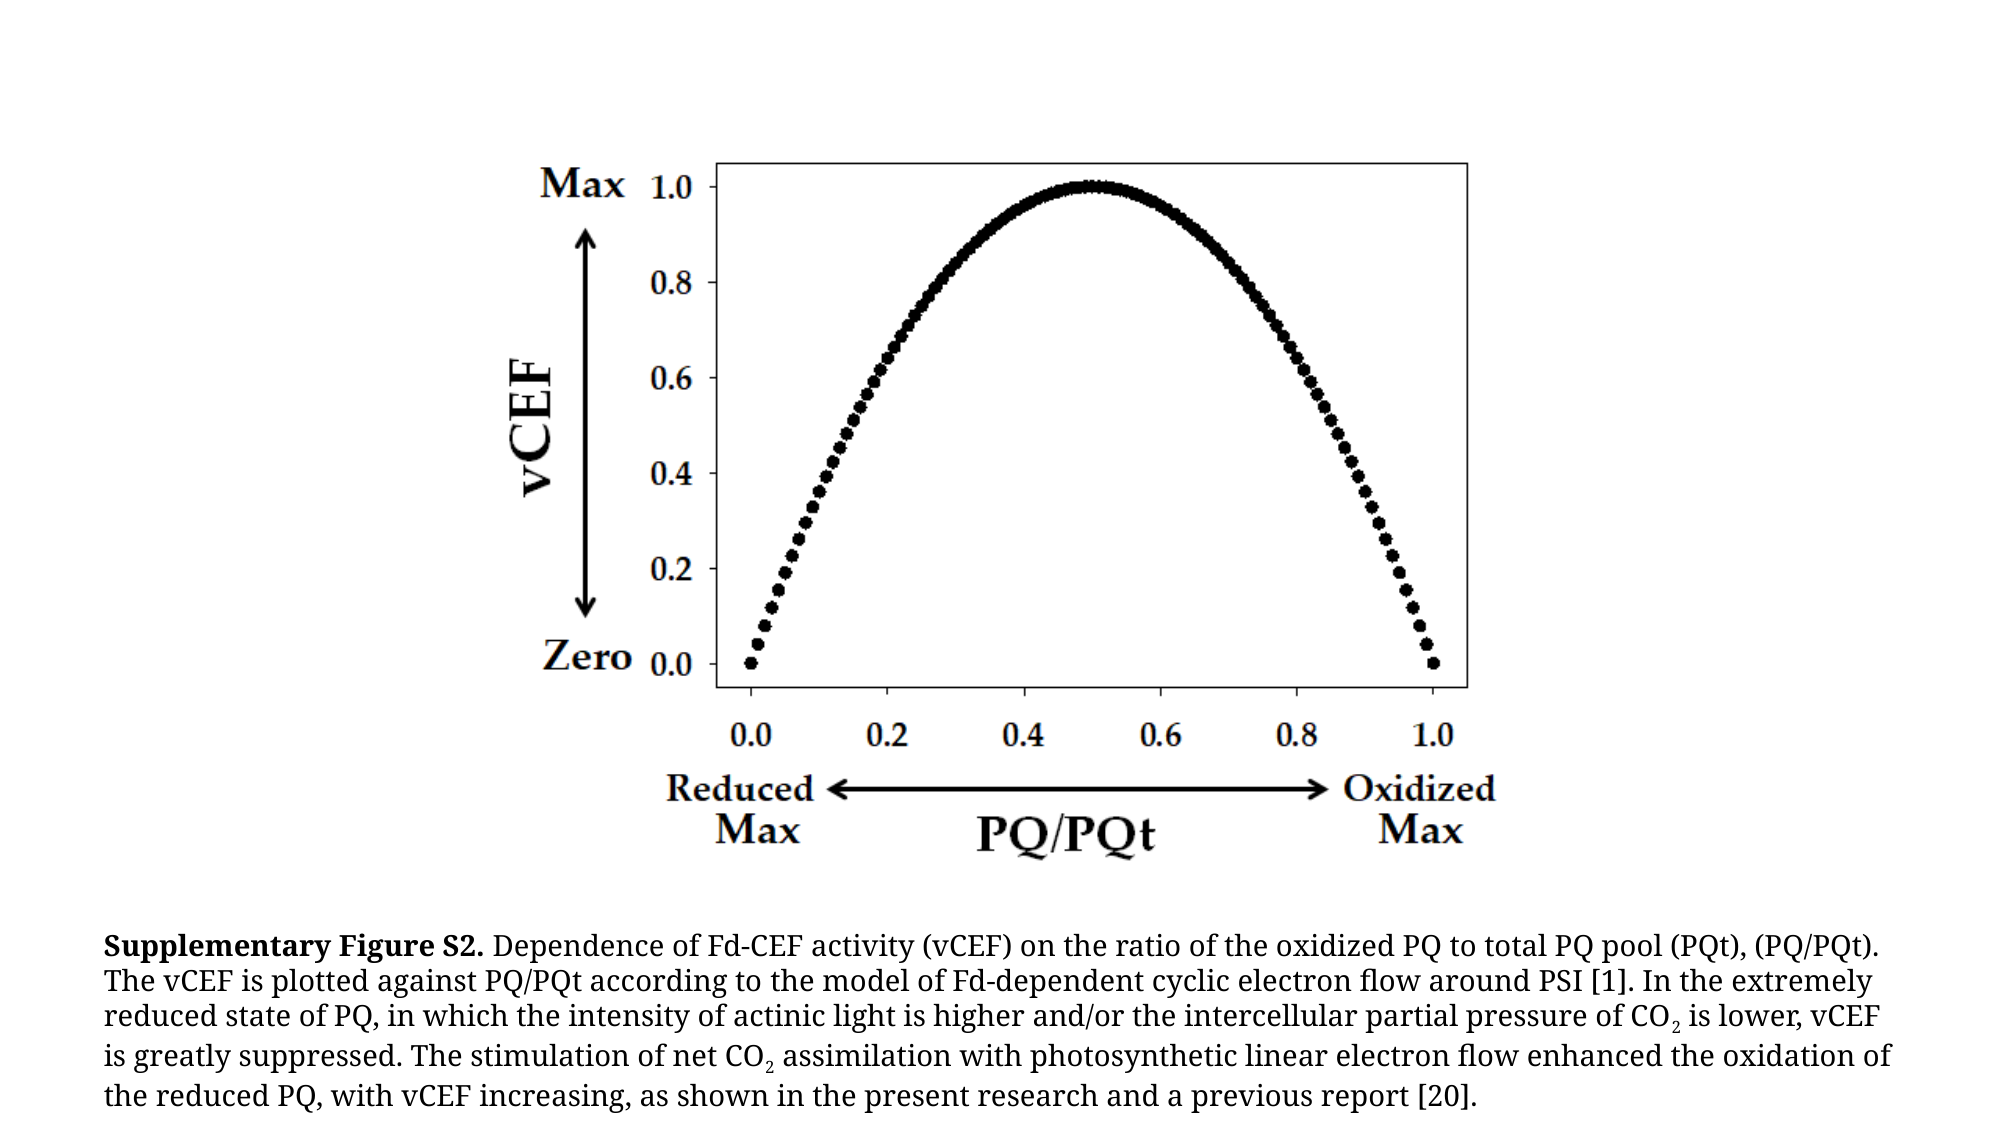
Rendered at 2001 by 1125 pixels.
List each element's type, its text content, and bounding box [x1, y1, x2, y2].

picture [480, 116, 1520, 895]
text_box Supplementary Figure S2. Dependence of Fd-CEF activity (vCEF) on the ratio of the oxidized PQ to total PQ pool (PQt), (PQ/PQt). The vCEF is plotted against PQ/PQt according to the model of Fd-dependent cyclic electron flow around PSI [1]. In the extremely reduced state of PQ, in which the intensity of actinic light is higher and/or the intercellular partial pressure of CO2 is lower, vCEF is greatly suppressed. The stimulation of net CO2 assimilation with photosynthetic linear electron flow enhanced the oxidation of the reduced PQ, with vCEF increasing, as shown in the present research and a previous report [20]. [88, 920, 1911, 1120]
